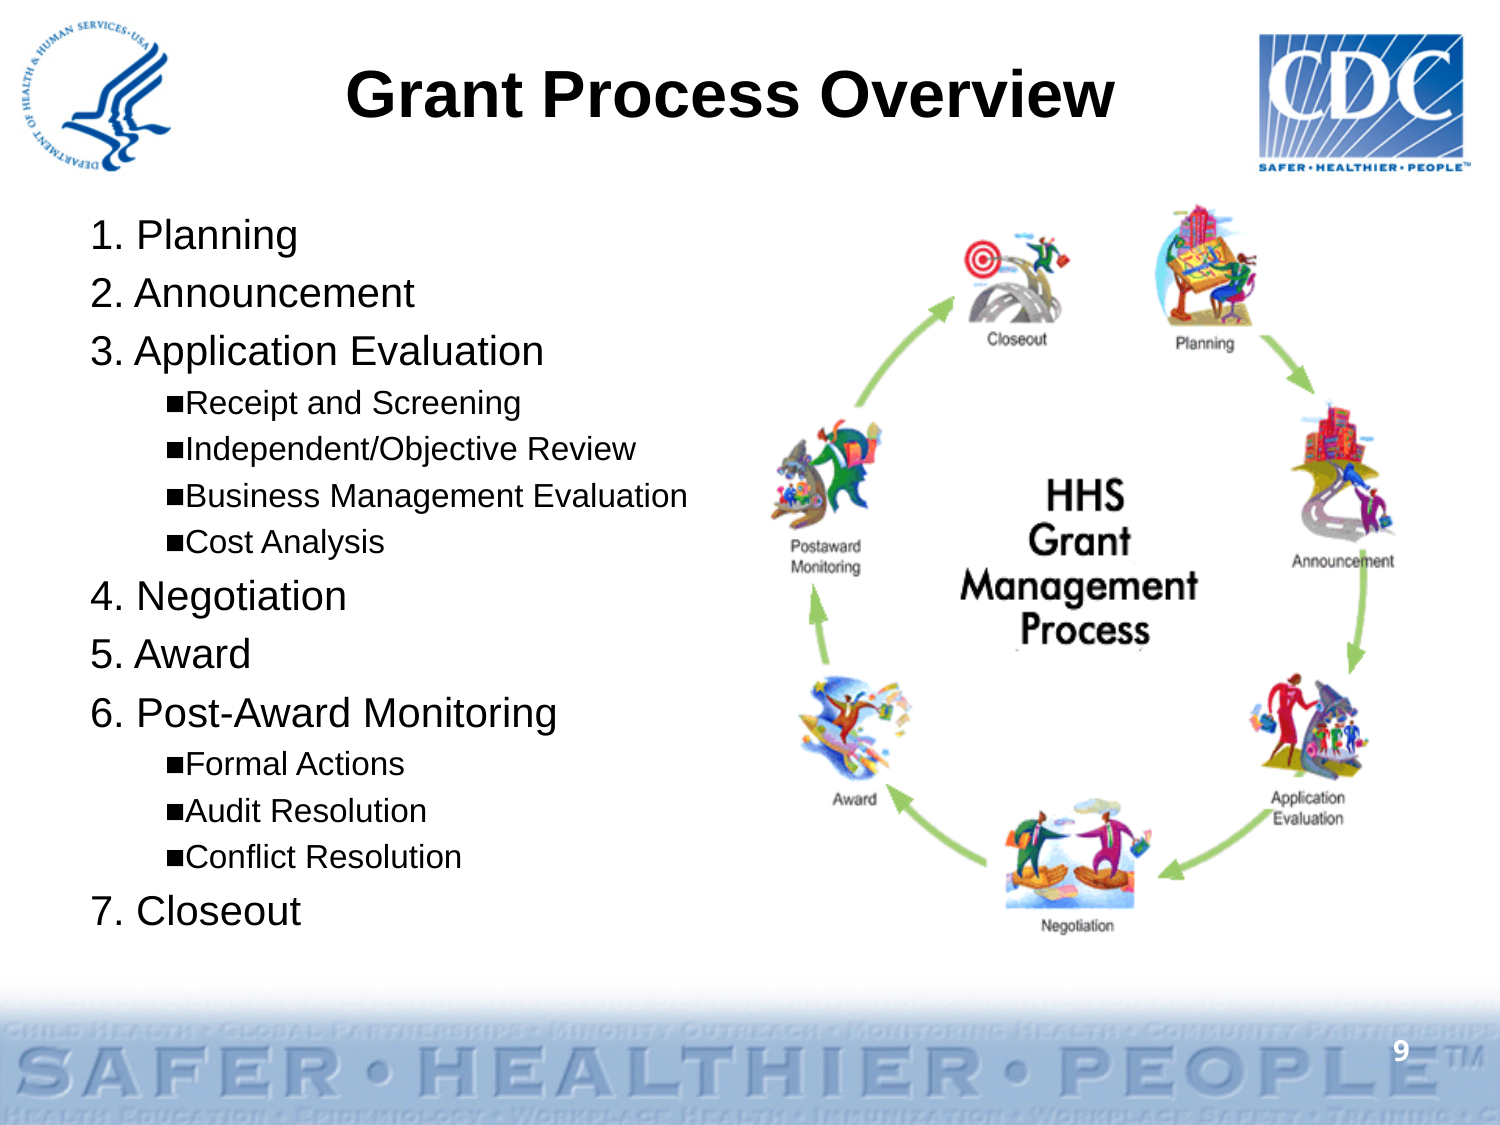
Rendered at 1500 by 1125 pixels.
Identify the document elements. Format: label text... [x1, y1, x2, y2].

list 1. Planning 2. Announcement 3. Application Evaluation ■Receipt and Screening ■Independent/Objective Review ■Business Management Evaluation ■Cost Analysis 4. Negotiation 5. Award 6. Post-Award Monitoring ■Formal Actions ■Audit Resolution ■Conflict Resolution 7. Closeout [74, 199, 1426, 988]
title Grant Process Overview [237, 37, 1226, 199]
picture [0, 0, 1500, 1125]
slide_number 9 [1074, 1024, 1426, 1103]
